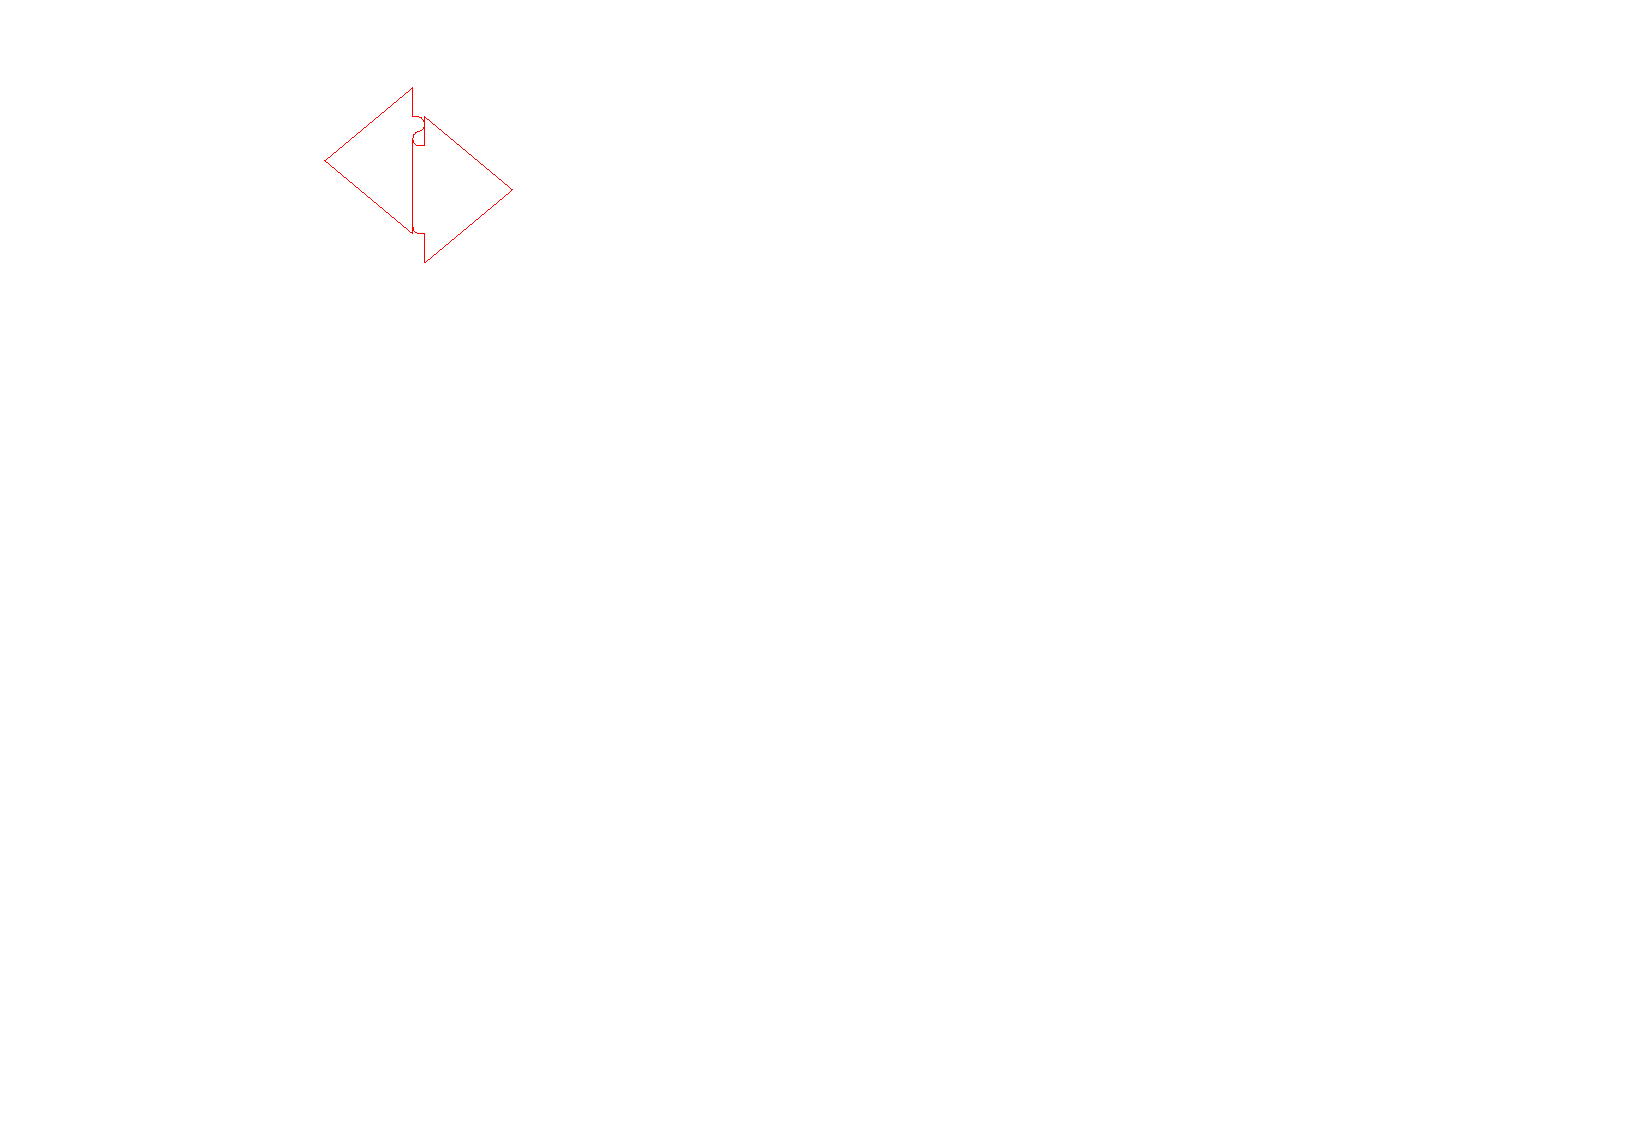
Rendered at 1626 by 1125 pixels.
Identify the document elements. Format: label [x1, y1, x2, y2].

text_box [324, 87, 513, 263]
